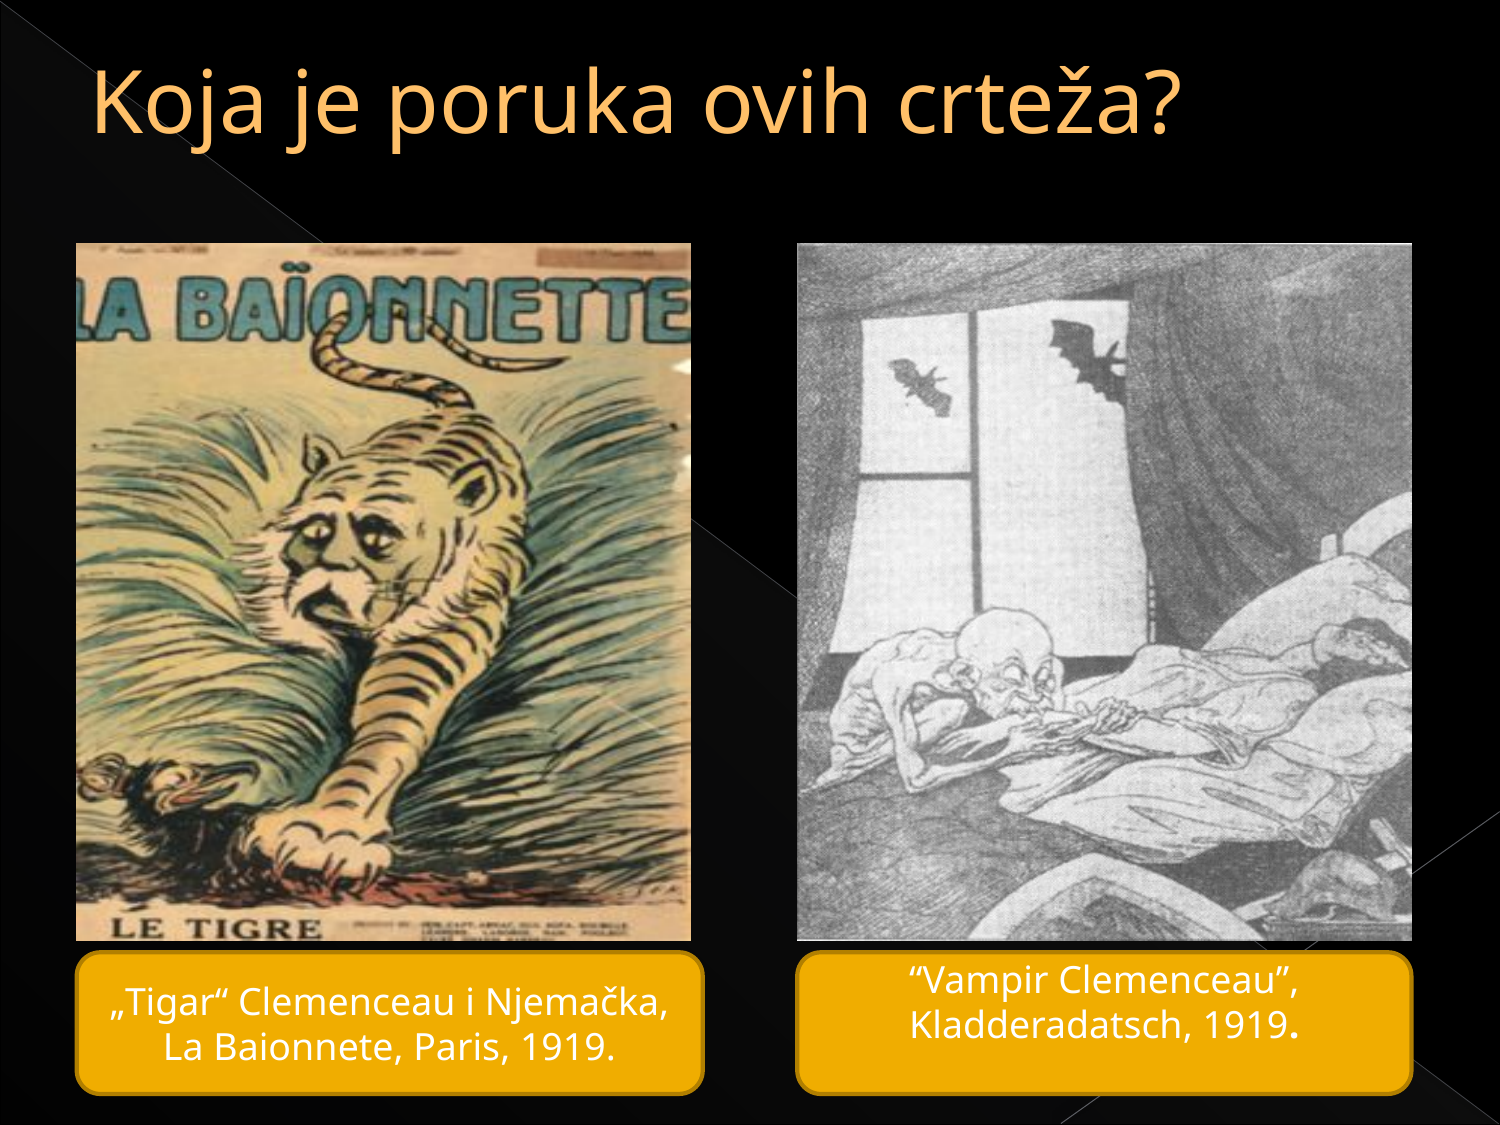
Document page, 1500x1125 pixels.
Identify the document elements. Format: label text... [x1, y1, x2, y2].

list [76, 243, 692, 941]
title Koja je poruka ovih crteža? [75, 0, 1425, 197]
text_box “Vampir Clemenceau”, Kladderadatsch, 1919. [795, 950, 1414, 1097]
text_box „Tigar“ Clemenceau i Njemačka, La Baionnete, Paris, 1919. [74, 950, 705, 1097]
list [796, 243, 1412, 941]
